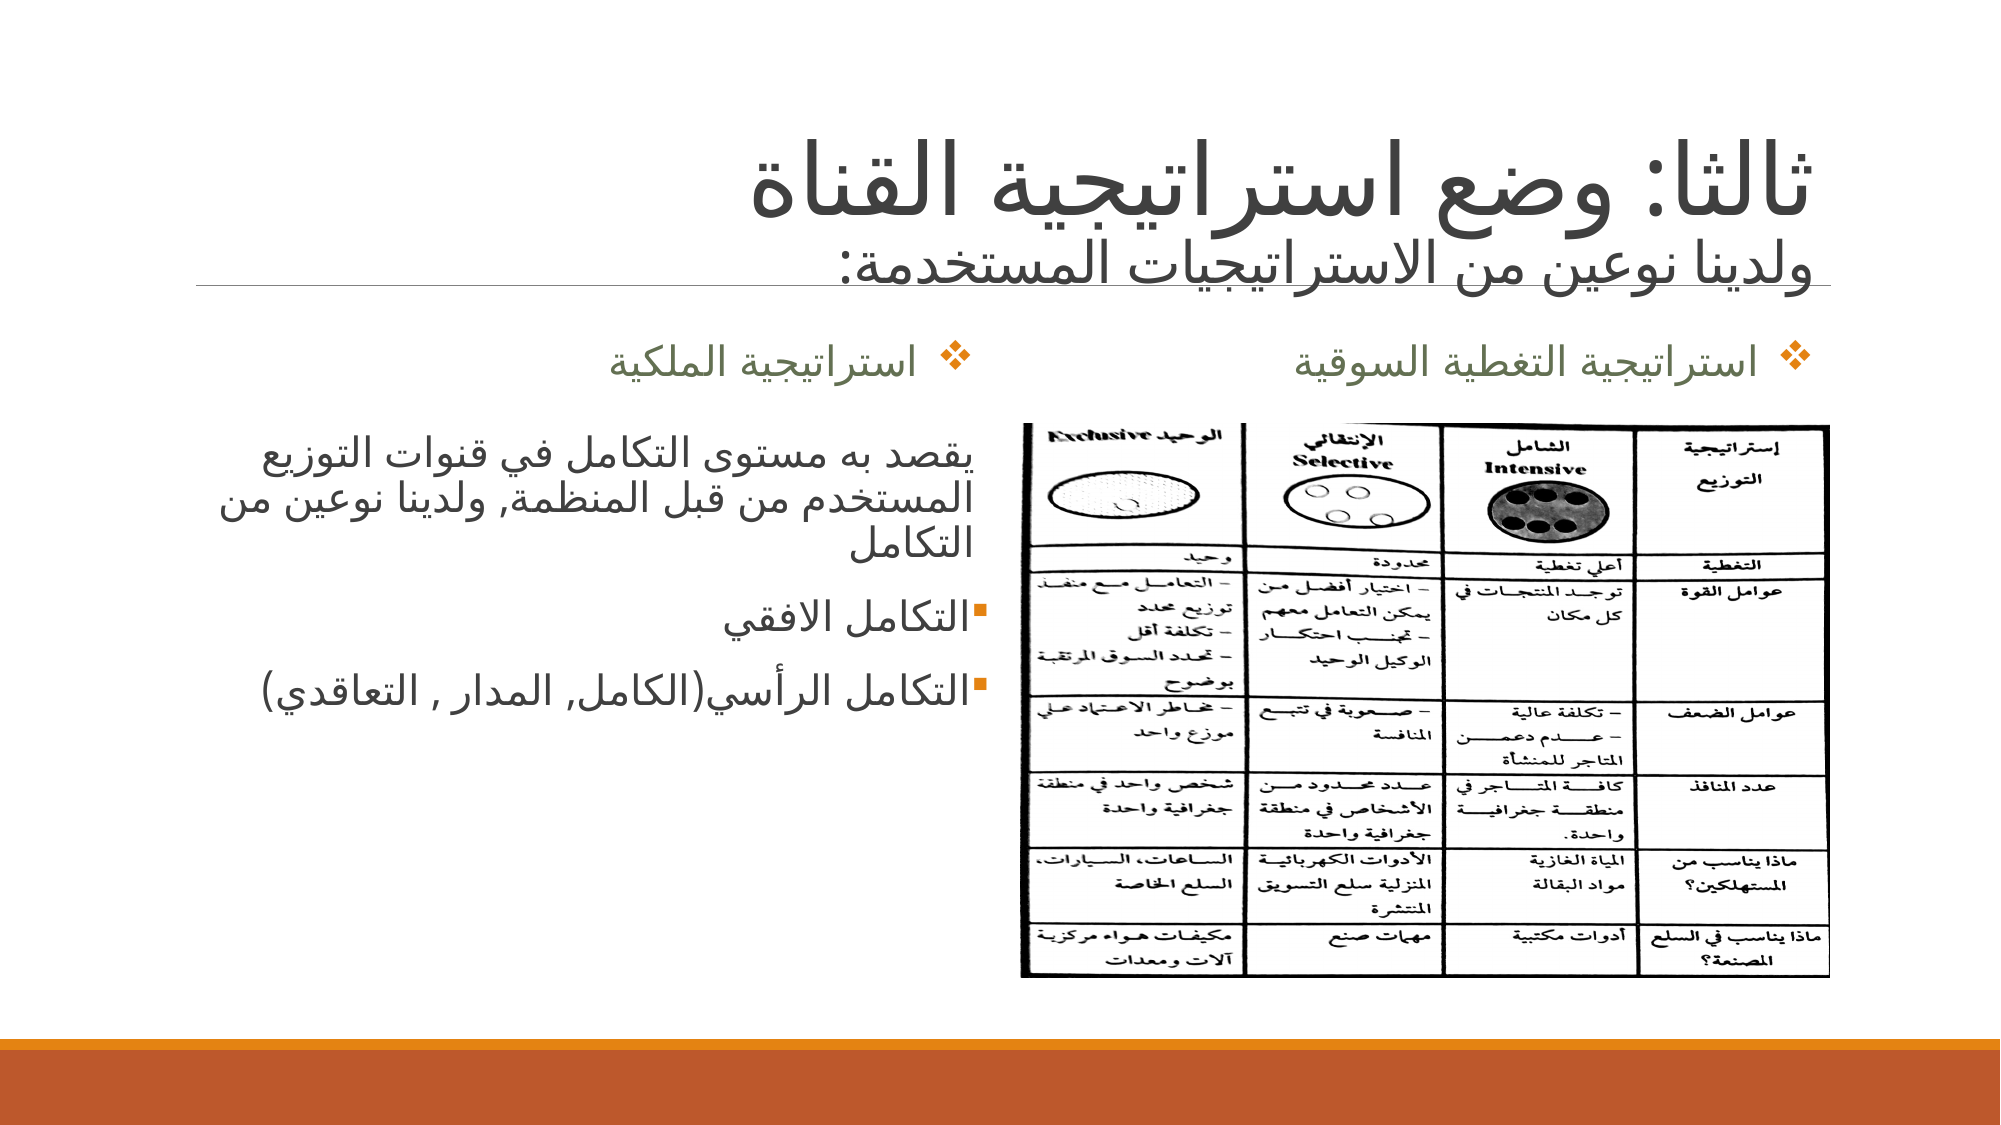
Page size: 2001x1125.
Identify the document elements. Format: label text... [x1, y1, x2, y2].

list يقصد به مستوى التكامل في قنوات التوزيع المستخدم من قبل المنظمة, ولدينا نوعين من التكامل التكامل الافقي التكامل الرأسي(الكامل, المدار , التعاقدي) [180, 423, 990, 978]
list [1019, 423, 1831, 979]
list استراتيجية التغطية السوقية [1020, 302, 1830, 422]
title ثالثا: وضع استراتيجية القناة ولدينا نوعين من الاستراتيجيات المستخدمة: [180, 47, 1830, 303]
list استراتيجية الملكية [180, 302, 990, 423]
